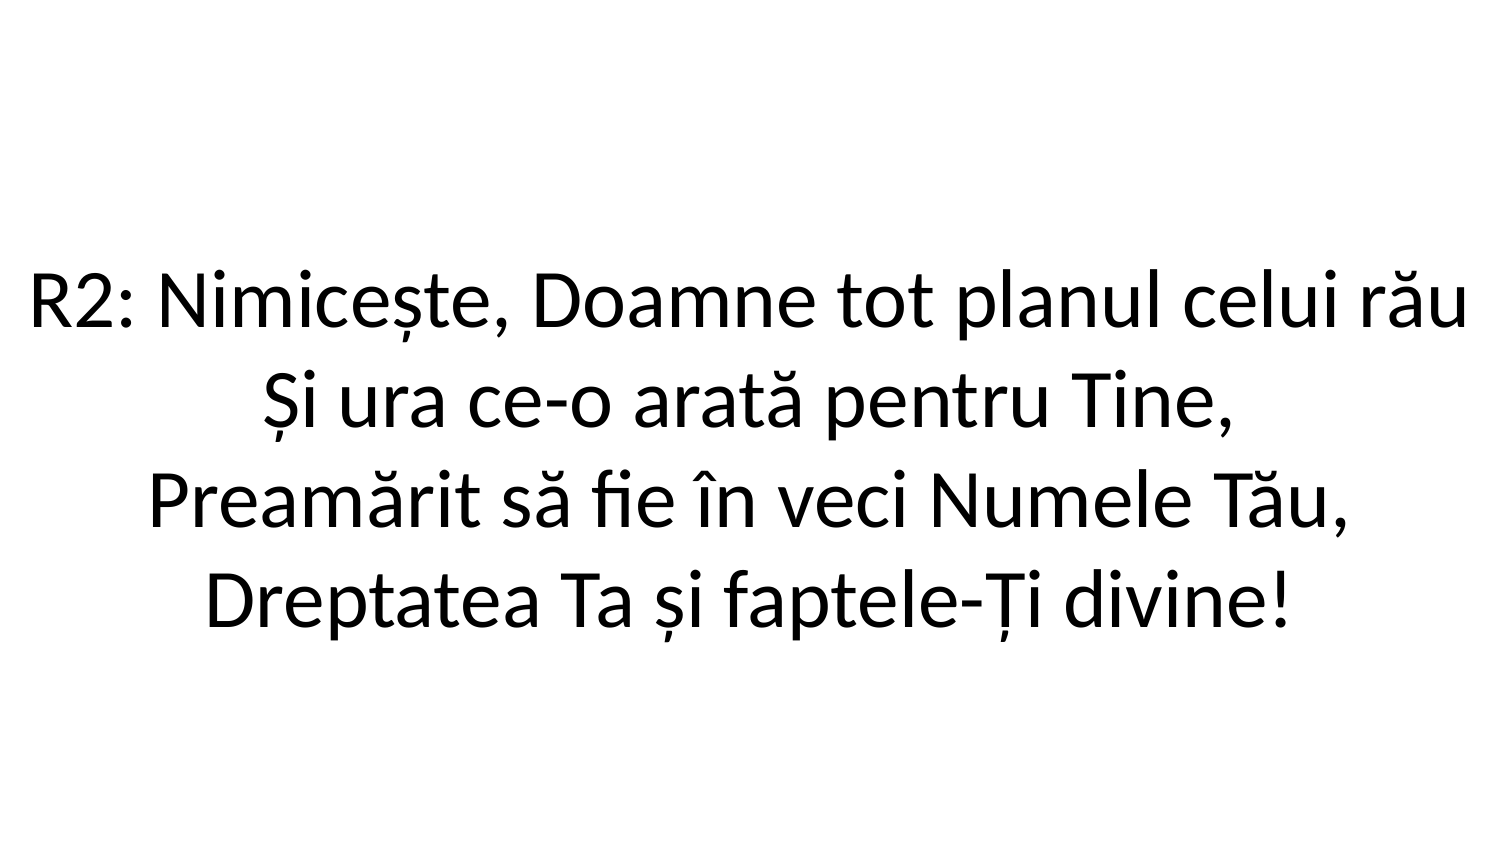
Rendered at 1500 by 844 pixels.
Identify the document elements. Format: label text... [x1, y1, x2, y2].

text_box R2: Nimicește, Doamne tot planul celui rău Și ura ce-o arată pentru Tine, Preamărit să fie în veci Numele Tău, Dreptatea Ta și faptele-Ți divine! [13, 192, 1487, 652]
